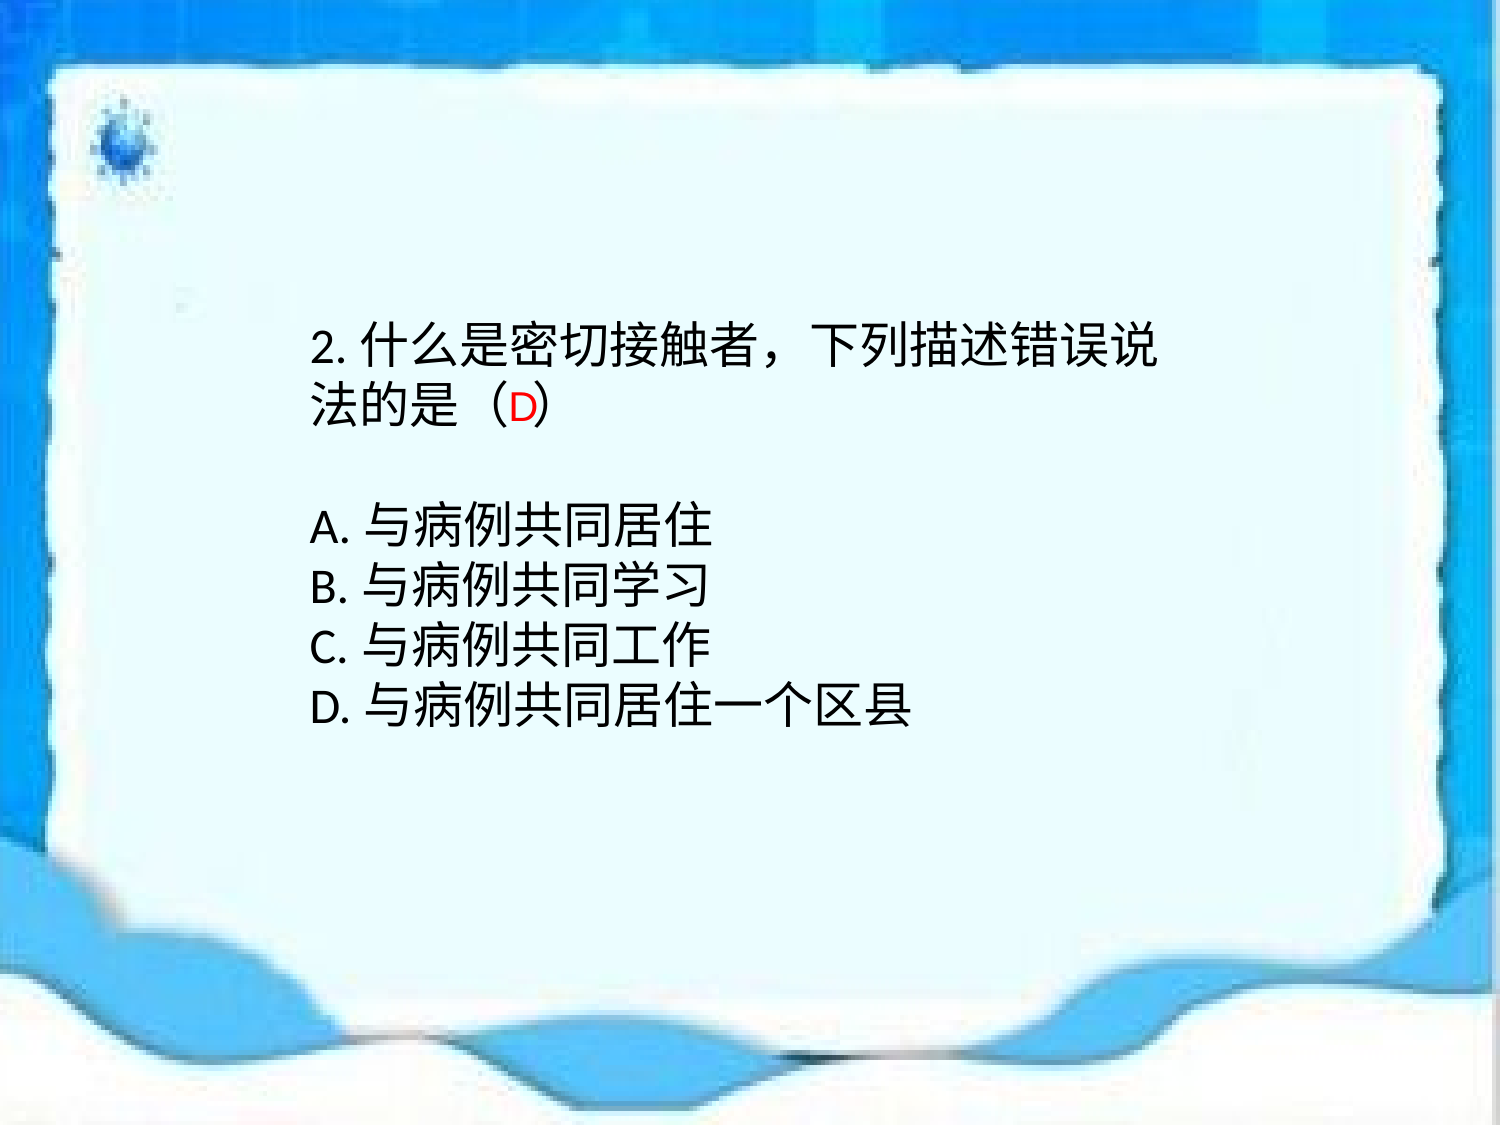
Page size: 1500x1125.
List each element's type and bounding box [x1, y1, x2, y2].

list [0, 0, 1500, 1125]
